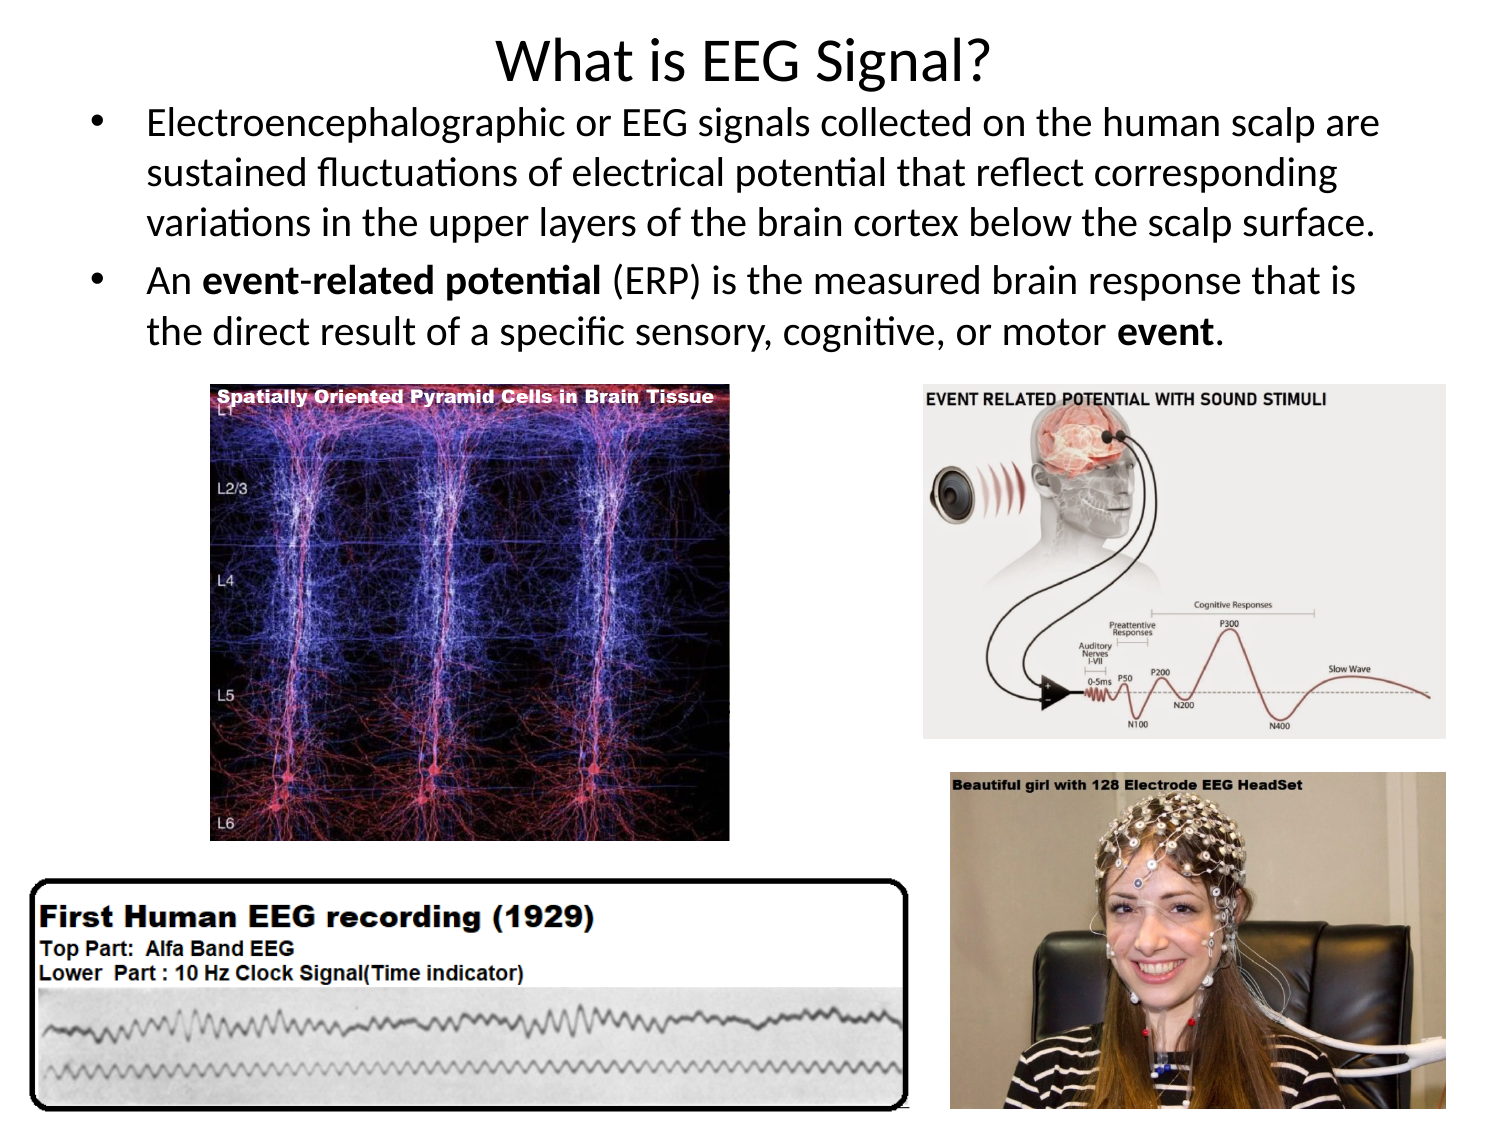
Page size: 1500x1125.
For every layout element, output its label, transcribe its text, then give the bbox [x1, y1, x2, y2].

picture [949, 772, 1446, 1110]
picture [923, 384, 1446, 740]
list Electroencephalographic or EEG signals collected on the human scalp are sustained fluctuations of electrical potential that reflect corresponding variations in the upper layers of the brain cortex below the scalp surface. An event-related potential (ERP) is the measured brain response that is the direct result of a specific sensory, cognitive, or motor event. [75, 87, 1425, 880]
picture [24, 875, 915, 1116]
picture [210, 384, 730, 842]
title What is EEG Signal? [69, 0, 1420, 150]
